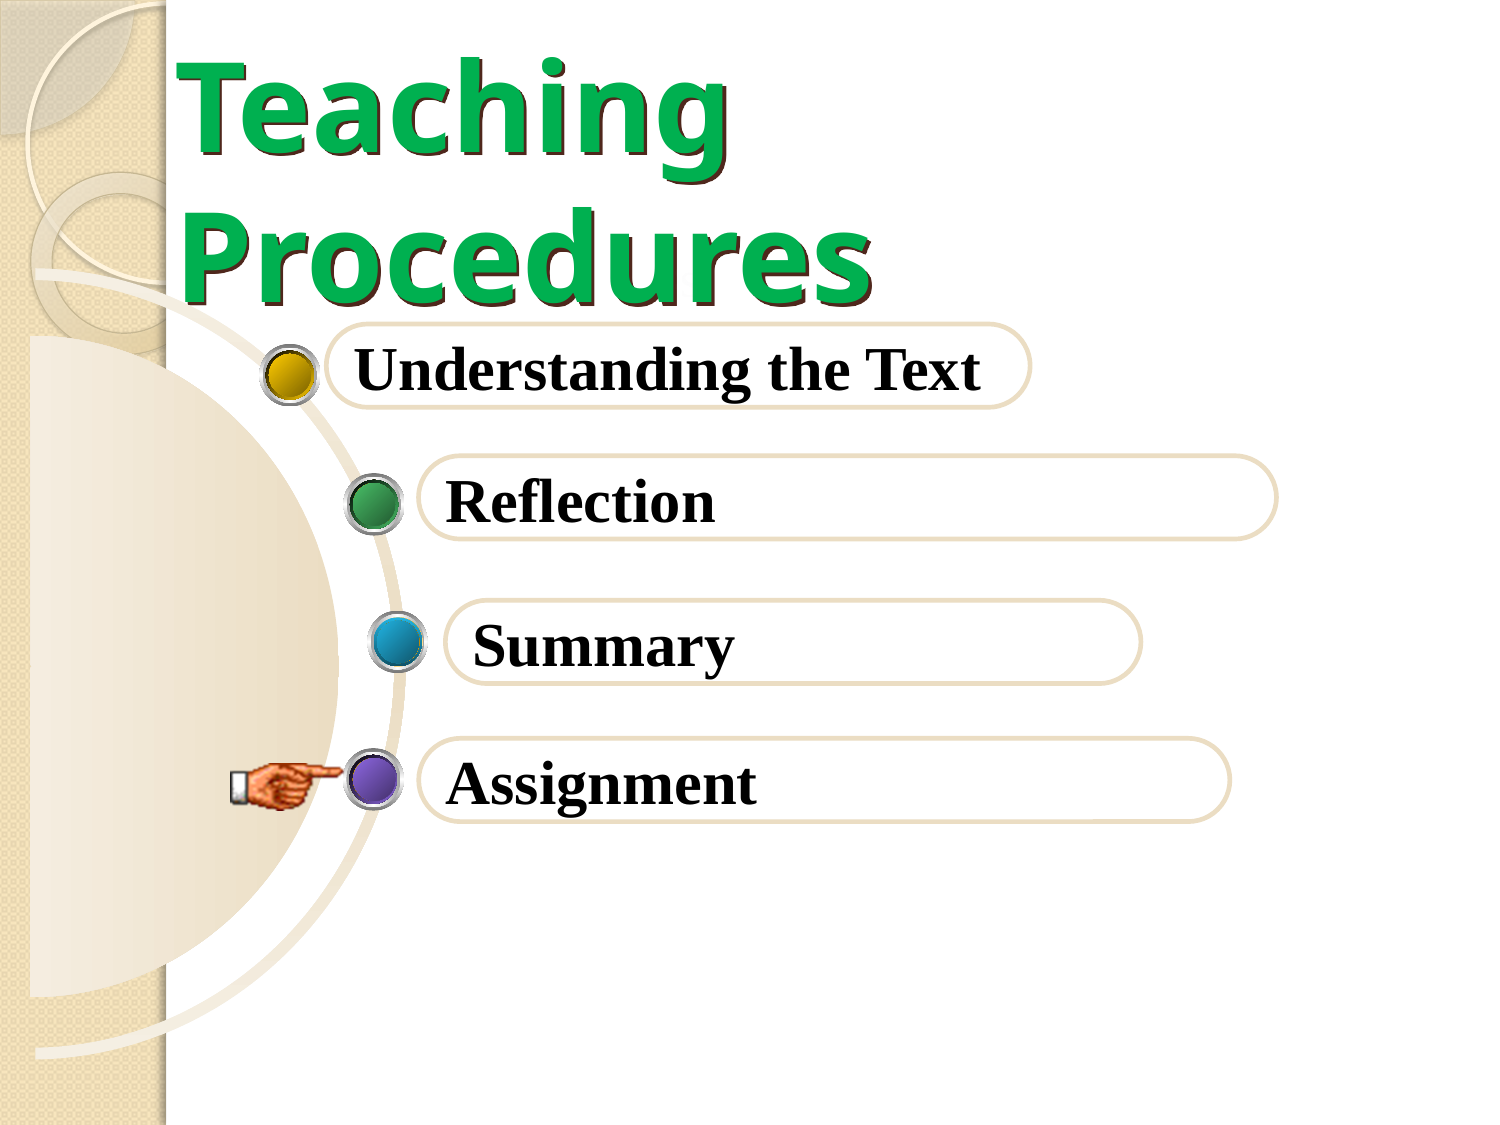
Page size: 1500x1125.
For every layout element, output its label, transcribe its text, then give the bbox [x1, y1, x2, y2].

text_box s [182, 232, 708, 265]
title Teaching Procedures [159, 122, 1104, 233]
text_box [0, 267, 1277, 1060]
picture [229, 762, 356, 811]
